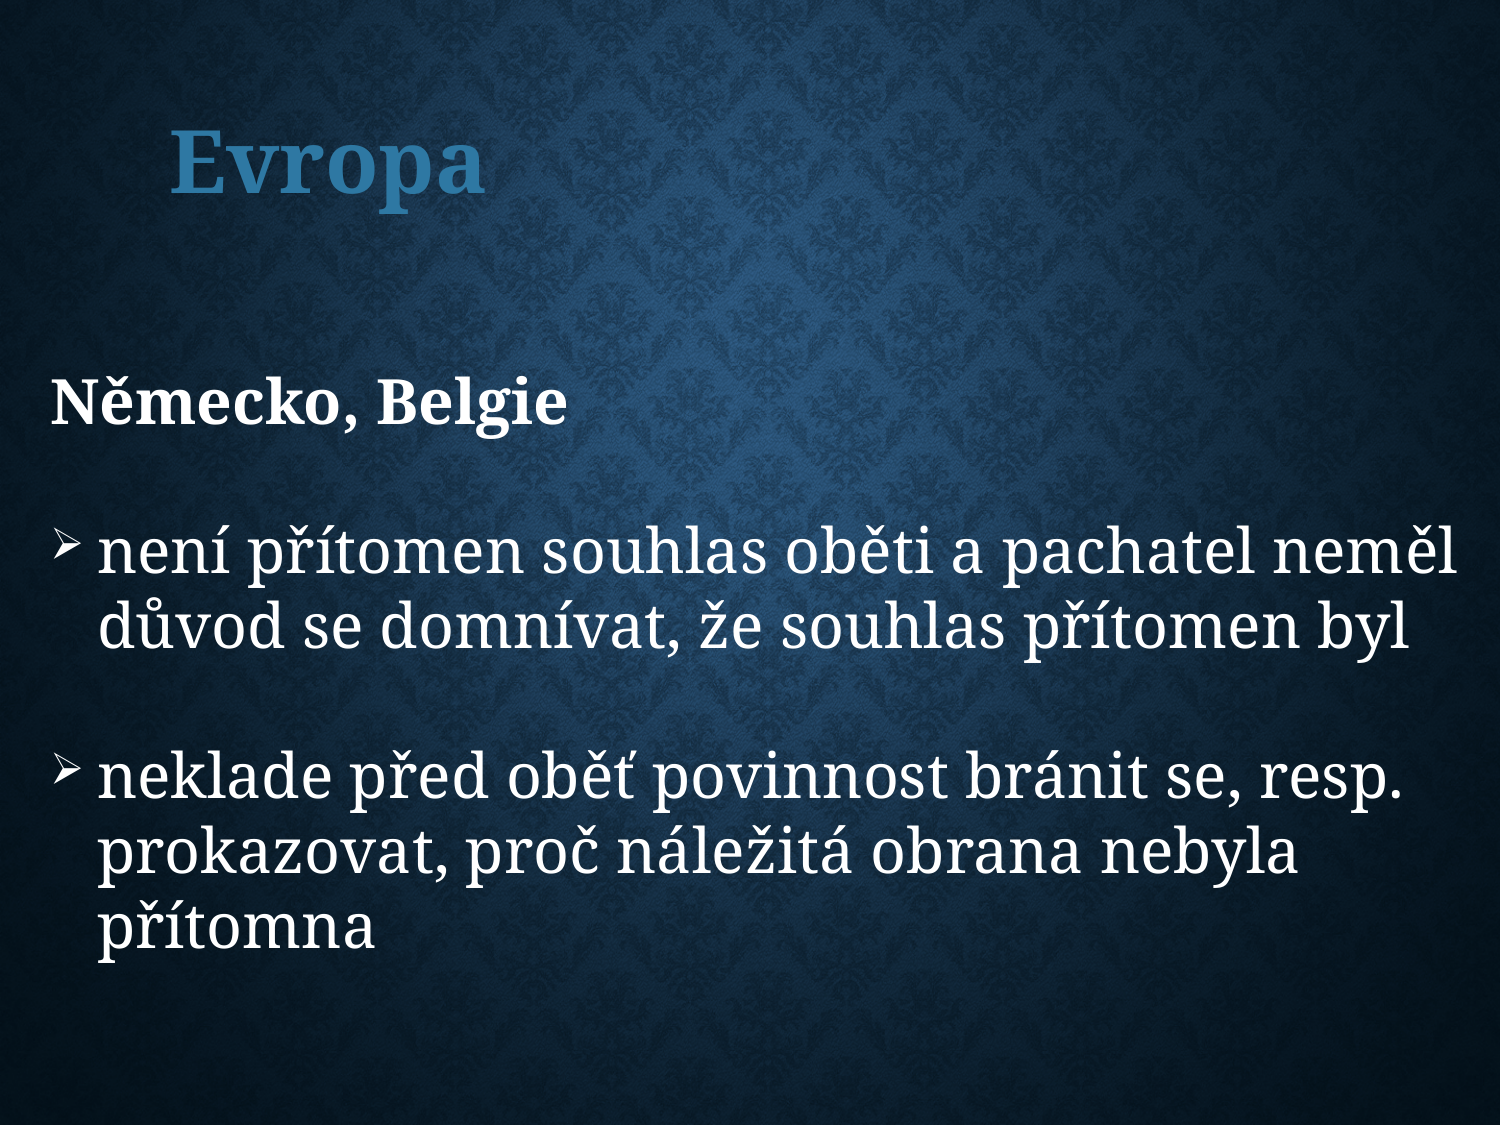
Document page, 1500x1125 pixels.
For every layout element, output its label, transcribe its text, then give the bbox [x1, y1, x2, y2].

text_box Evropa [75, 43, 1425, 274]
text_box Německo, Belgie není přítomen souhlas oběti a pachatel neměl důvod se domnívat, že souhlas přítomen byl neklade před oběť povinnost bránit se, resp. prokazovat, proč náležitá obrana nebyla přítomna [35, 354, 1479, 1065]
